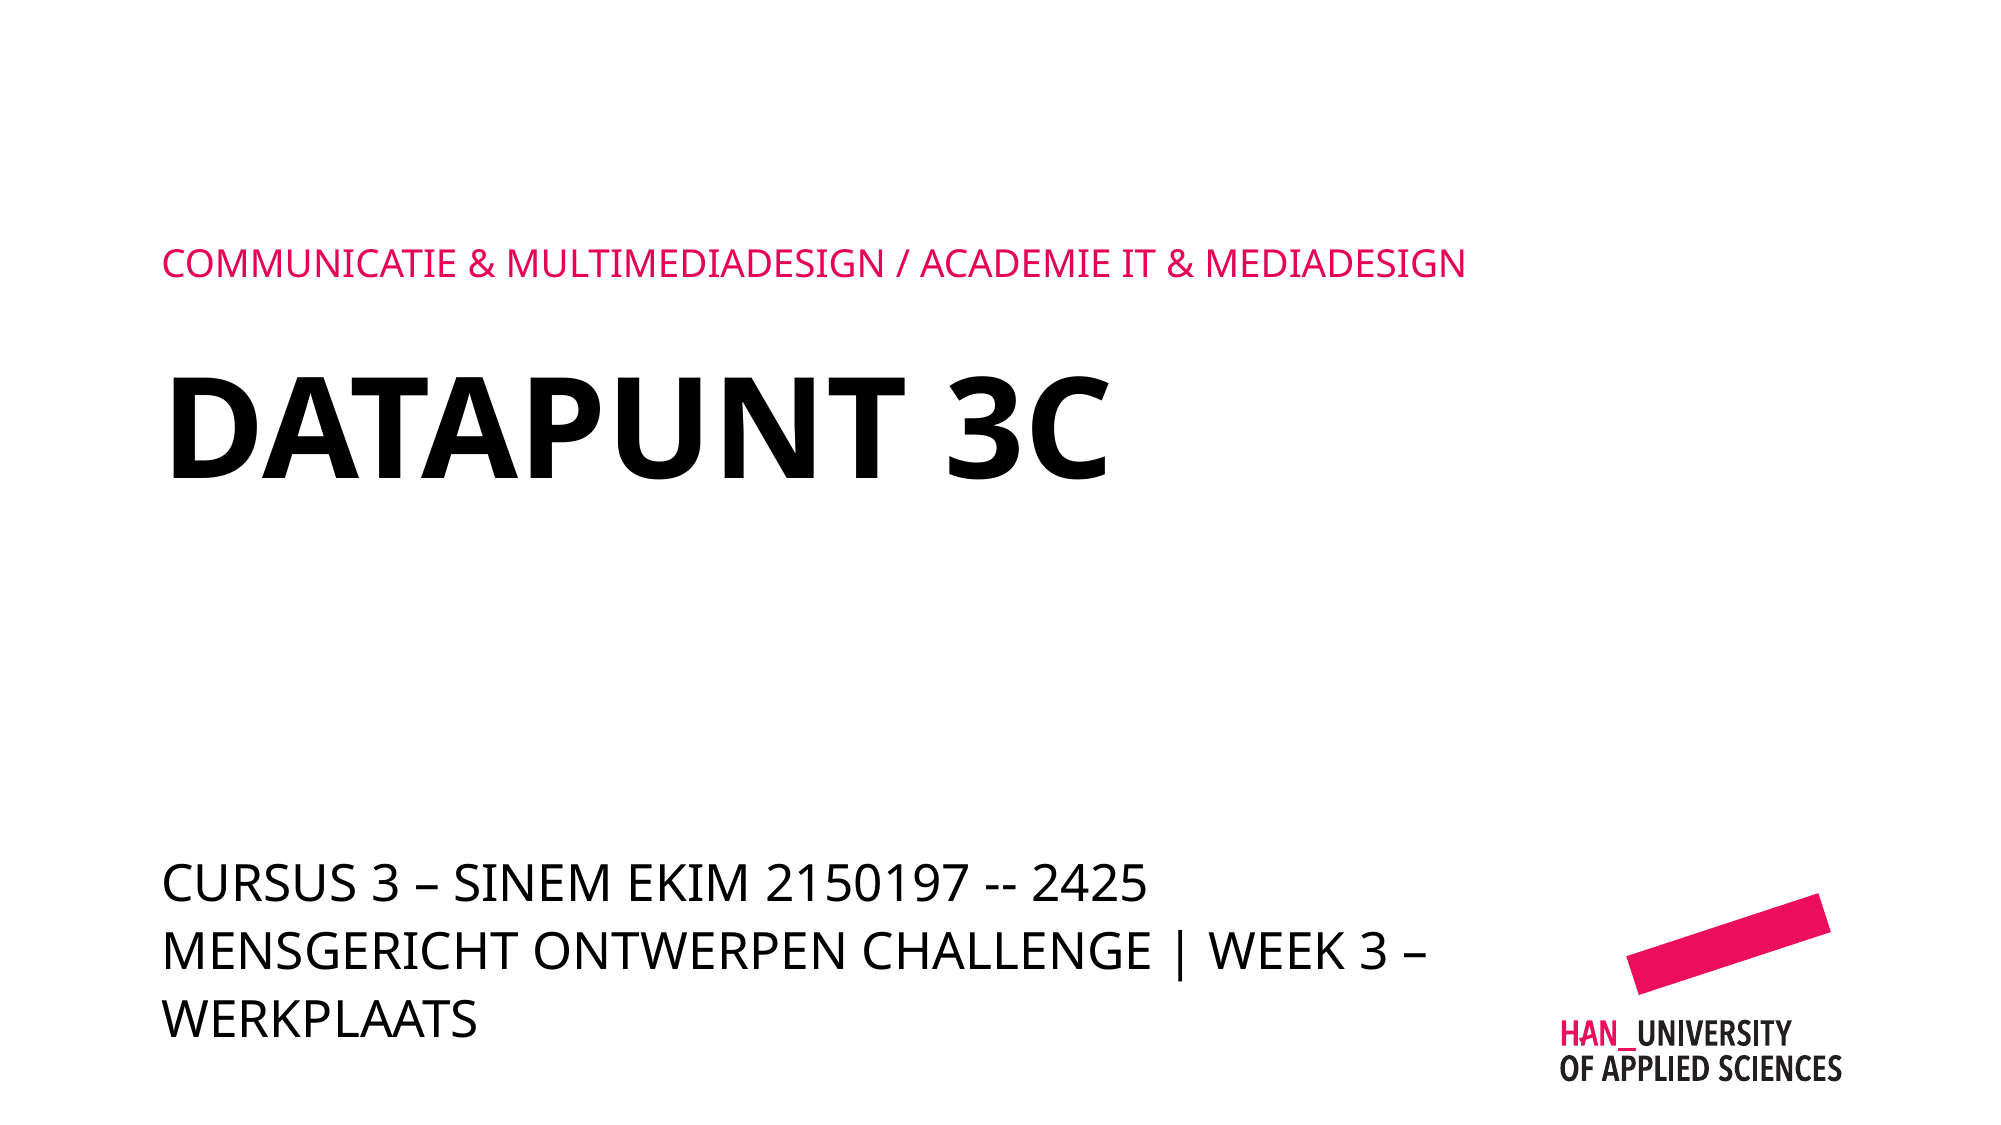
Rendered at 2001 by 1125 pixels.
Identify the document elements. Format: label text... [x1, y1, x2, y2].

list Communicatie & multimediadesign / Academie IT & Mediadesign [146, 196, 1863, 293]
list Datapunt 3C [146, 363, 1862, 824]
list Cursus 3 – SINEM EKIM 2150197 -- 2425 MENSGERICHT ONTWERPEN CHALLENGE | week 3 – werkplaats [146, 835, 1655, 1002]
